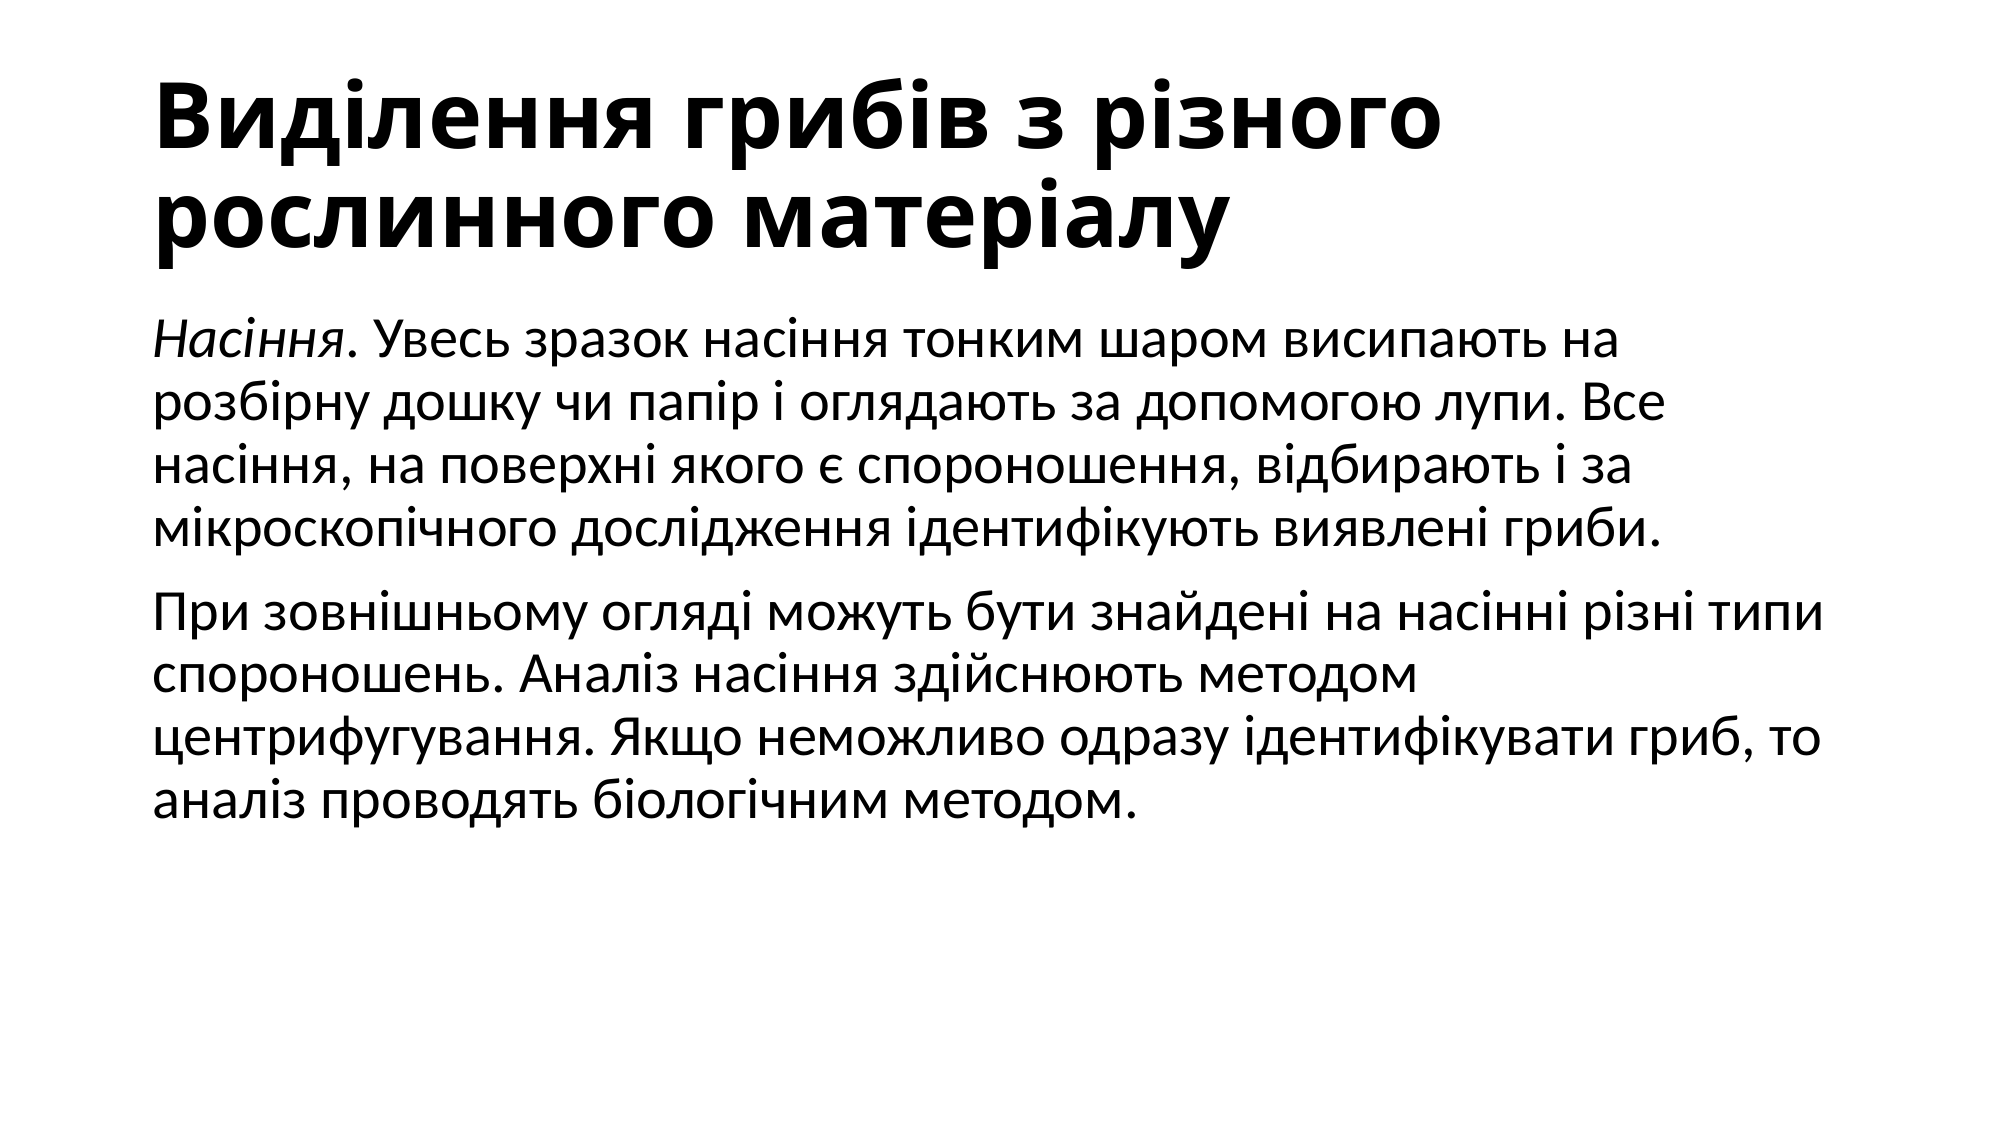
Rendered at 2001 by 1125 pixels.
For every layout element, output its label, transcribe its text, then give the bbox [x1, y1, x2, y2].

list Насіння. Увесь зразок насіння тонким шаром висипають на розбірну дошку чи папір і оглядають за допомогою лупи. Все насіння, на поверхні якого є спороношення, відбирають і за мікроскопічного дослідження ідентифікують виявлені гриби. При зовнішньому огляді можуть бути знайдені на насінні різні типи спороношень. Аналіз насіння здійснюють методом центрифугування. Якщо неможливо одразу ідентифікувати гриб, то аналіз проводять біологічним методом. [137, 299, 1863, 1014]
title Виділення грибів з різного рослинного матеріалу [137, 59, 1863, 278]
